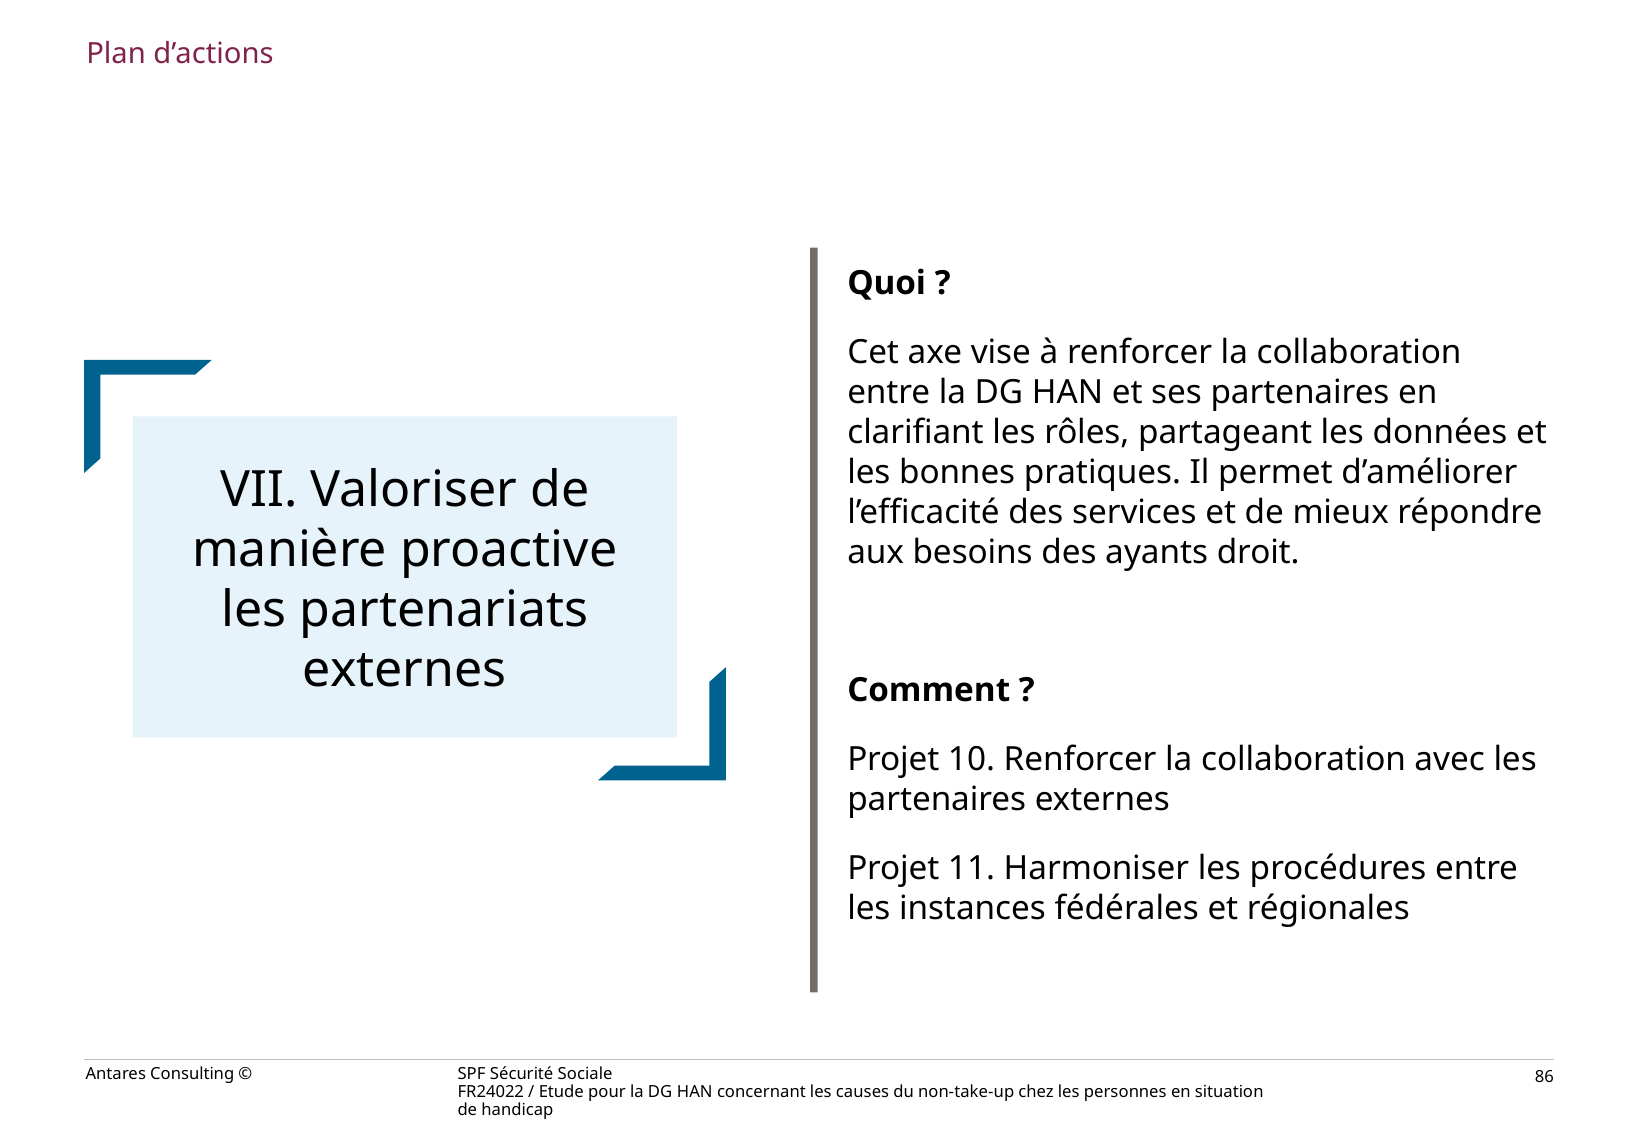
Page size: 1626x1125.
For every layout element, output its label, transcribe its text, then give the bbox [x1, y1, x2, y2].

text_box Plan d’actions [86, 38, 1522, 70]
text_box [810, 247, 818, 993]
text_box [598, 667, 726, 781]
text_box [84, 359, 212, 473]
list Quoi ? Cet axe vise à renforcer la collaboration entre la DG HAN et ses partenaires en clarifiant les rôles, partageant les données et les bonnes pratiques. Il permet d’améliorer l’efficacité des services et de mieux répondre aux besoins des ayants droit. Comment ? Projet 10. Renforcer la collaboration avec les partenaires externes Projet 11. Harmoniser les procédures entre les instances fédérales et régionales [847, 261, 1551, 963]
text_box VII. Valoriser de manière proactive les partenariats externes [132, 416, 678, 738]
